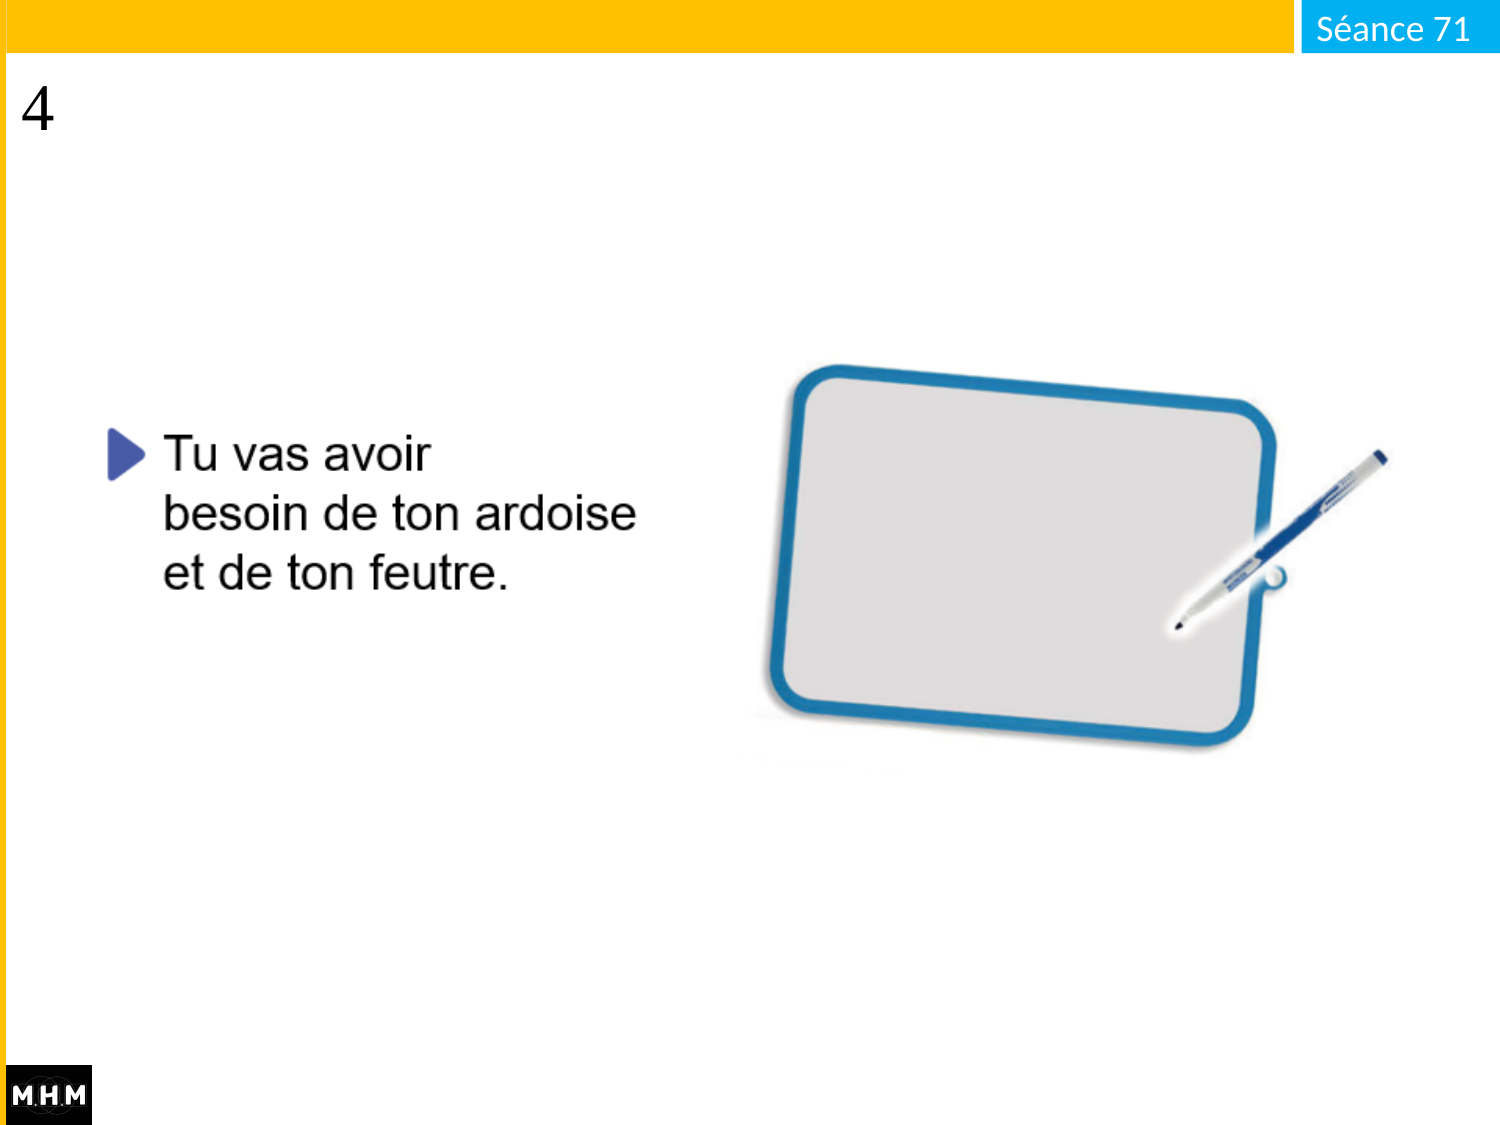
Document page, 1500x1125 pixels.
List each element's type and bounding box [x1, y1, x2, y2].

picture [97, 348, 1402, 776]
picture [6, 1065, 92, 1125]
